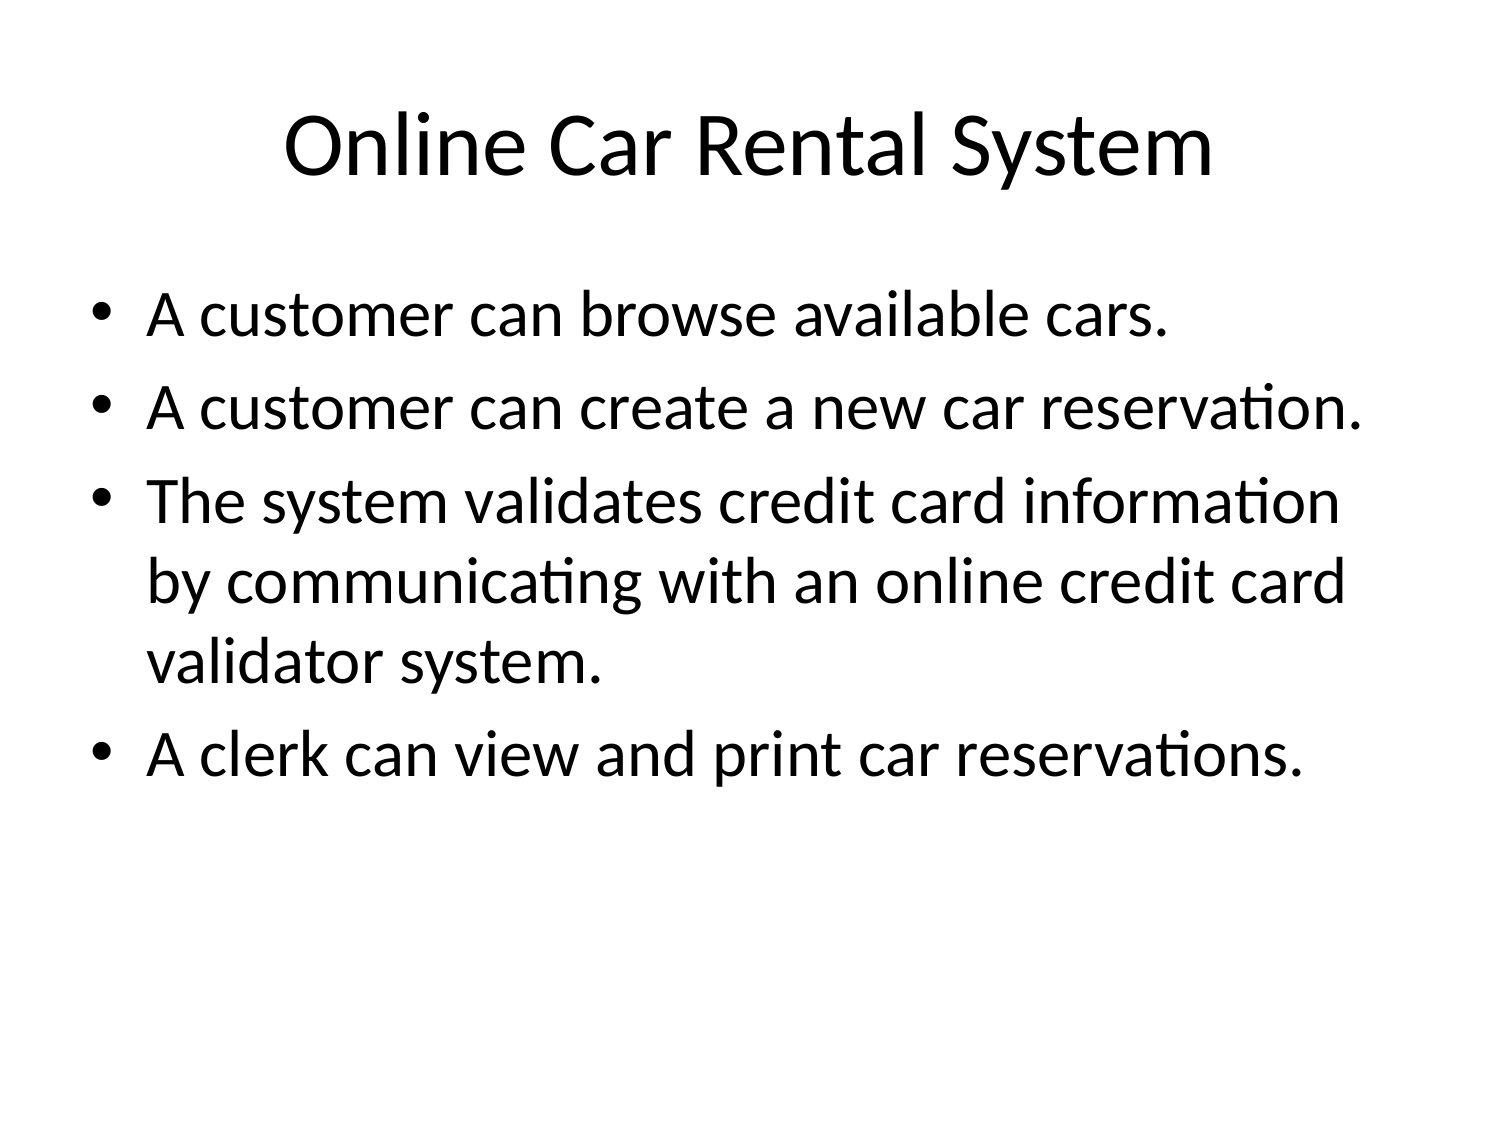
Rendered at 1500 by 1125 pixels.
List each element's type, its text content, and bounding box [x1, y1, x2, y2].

list A customer can browse available cars. A customer can create a new car reservation. The system validates credit card information by communicating with an online credit card validator system. A clerk can view and print car reservations. [75, 262, 1425, 1005]
title Online Car Rental System [75, 45, 1425, 233]
